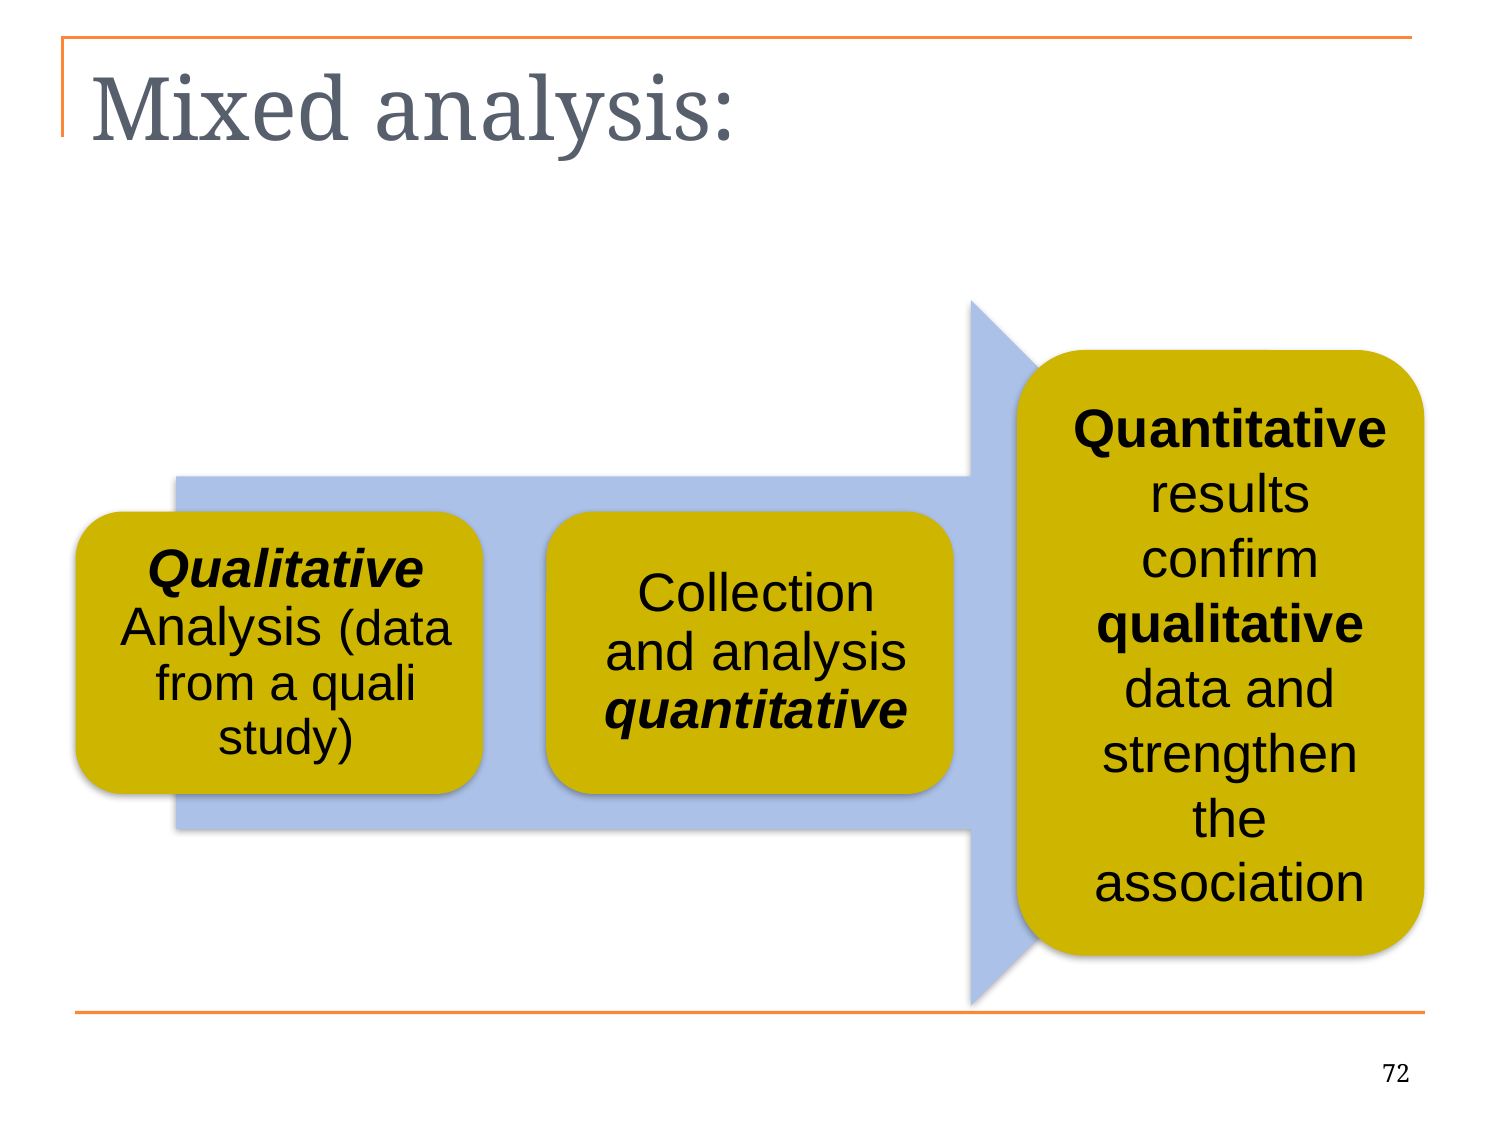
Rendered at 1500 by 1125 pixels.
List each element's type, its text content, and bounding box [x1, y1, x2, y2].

title Mixed analysis: [75, 45, 1425, 233]
slide_number 72 [1074, 1023, 1426, 1100]
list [74, 299, 1426, 1006]
